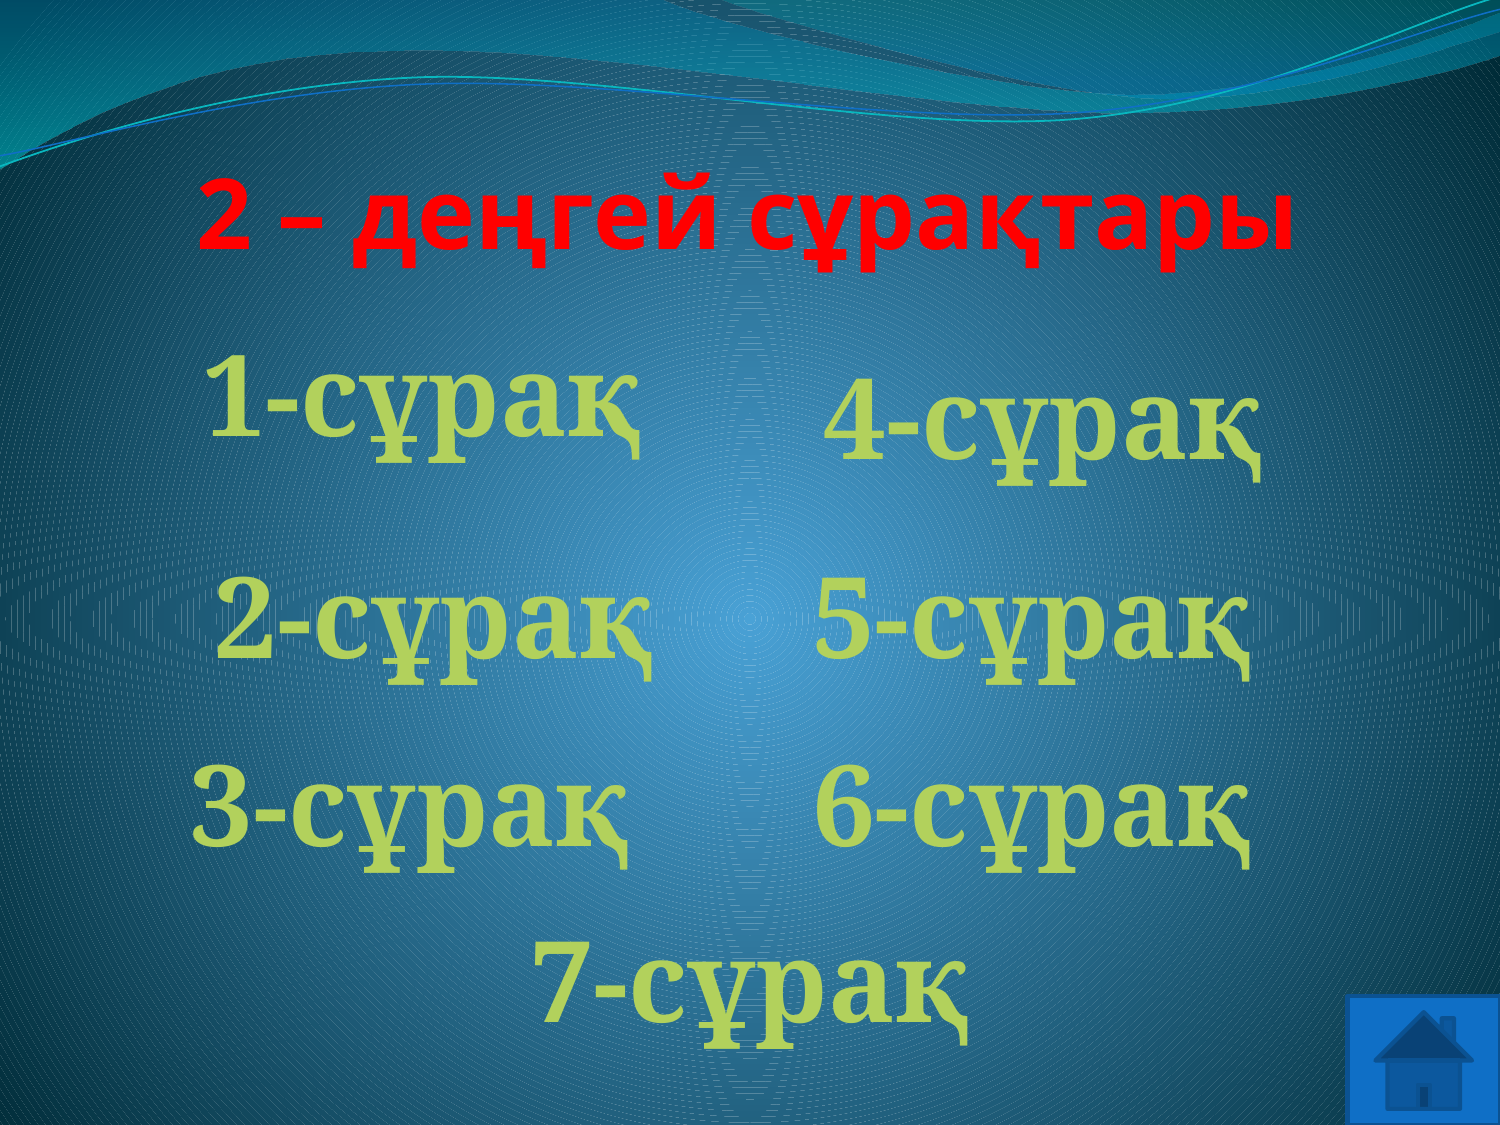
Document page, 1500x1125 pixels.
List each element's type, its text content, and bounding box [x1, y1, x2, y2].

text_box 5-сұрақ [797, 538, 1267, 689]
text_box 7-сұрақ [516, 902, 986, 1053]
text_box 3-сұрақ [176, 726, 646, 877]
text_box 1-сұрақ [187, 316, 658, 467]
text_box 2-сұрақ [199, 538, 670, 689]
title 2 – деңгей сұрақтары [105, 70, 1394, 270]
text_box 4-сұрақ [808, 339, 1279, 490]
text_box 6-сұрақ [797, 726, 1267, 877]
text_box [1345, 994, 1500, 1125]
